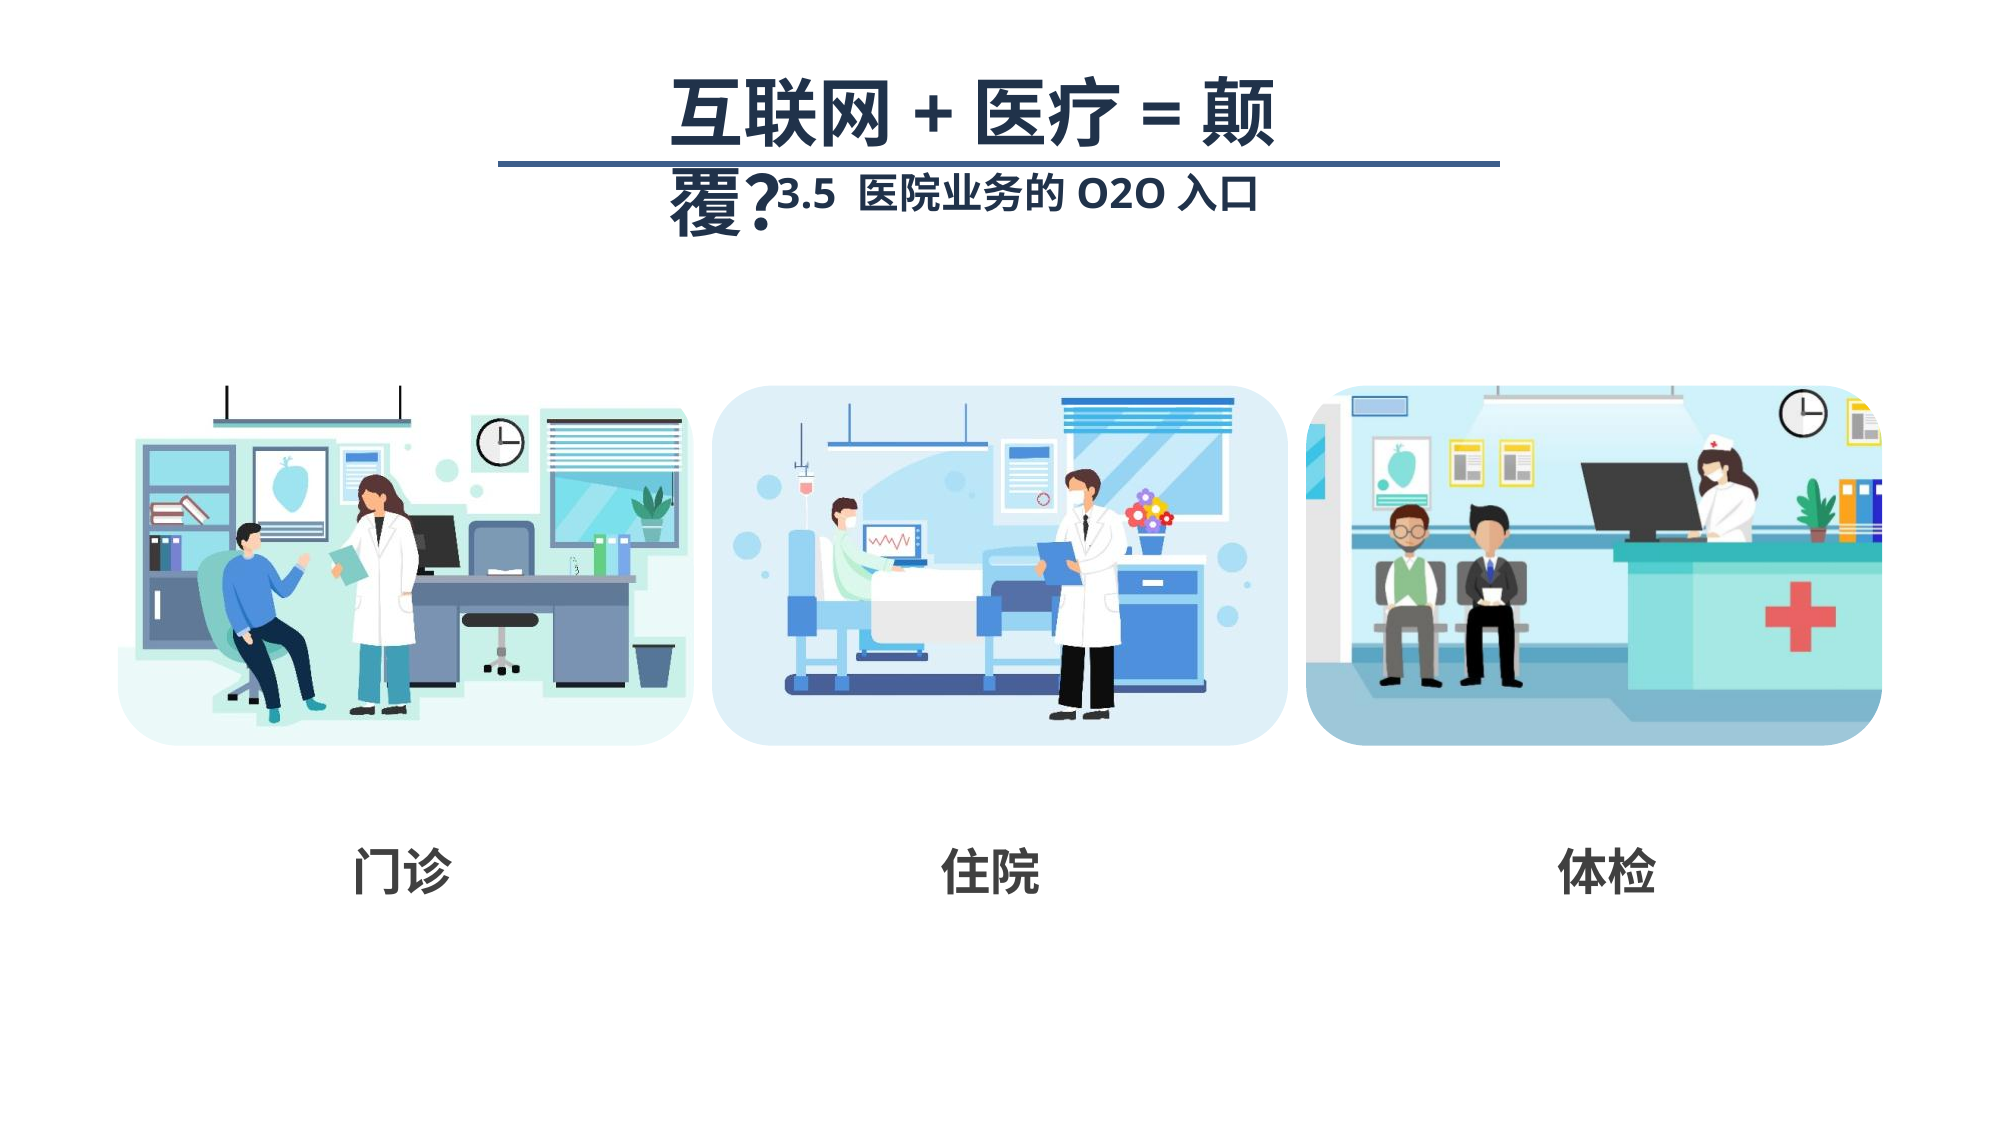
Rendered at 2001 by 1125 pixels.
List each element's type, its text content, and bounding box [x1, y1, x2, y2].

text_box 体检 [1522, 821, 1704, 908]
text_box 门诊 [316, 821, 498, 908]
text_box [497, 65, 1500, 268]
picture [117, 385, 694, 746]
picture [1306, 385, 1883, 746]
picture [711, 385, 1288, 746]
text_box 住院 [905, 821, 1087, 908]
